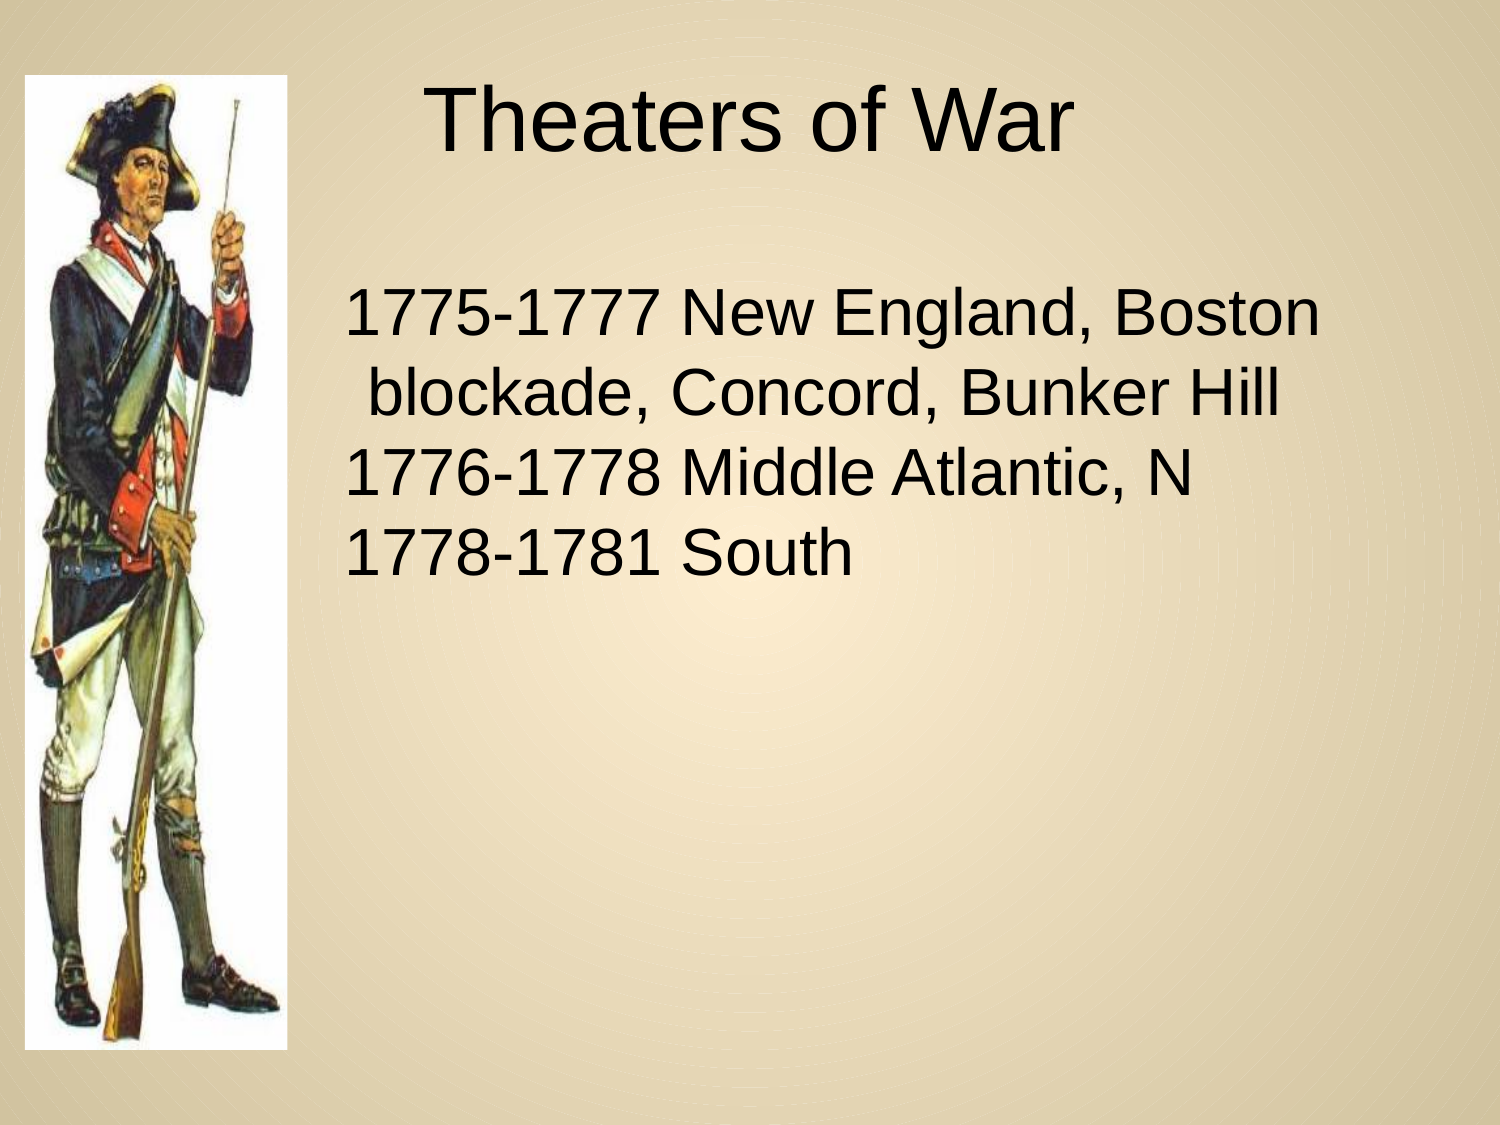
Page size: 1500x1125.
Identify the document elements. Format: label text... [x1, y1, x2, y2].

title Theaters of War [75, 45, 1425, 233]
picture [24, 75, 288, 1050]
list 1775-1777 New England, Boston blockade, Concord, Bunker Hill 1776-1778 Middle Atlantic, N 1778-1781 South [296, 253, 1425, 1005]
